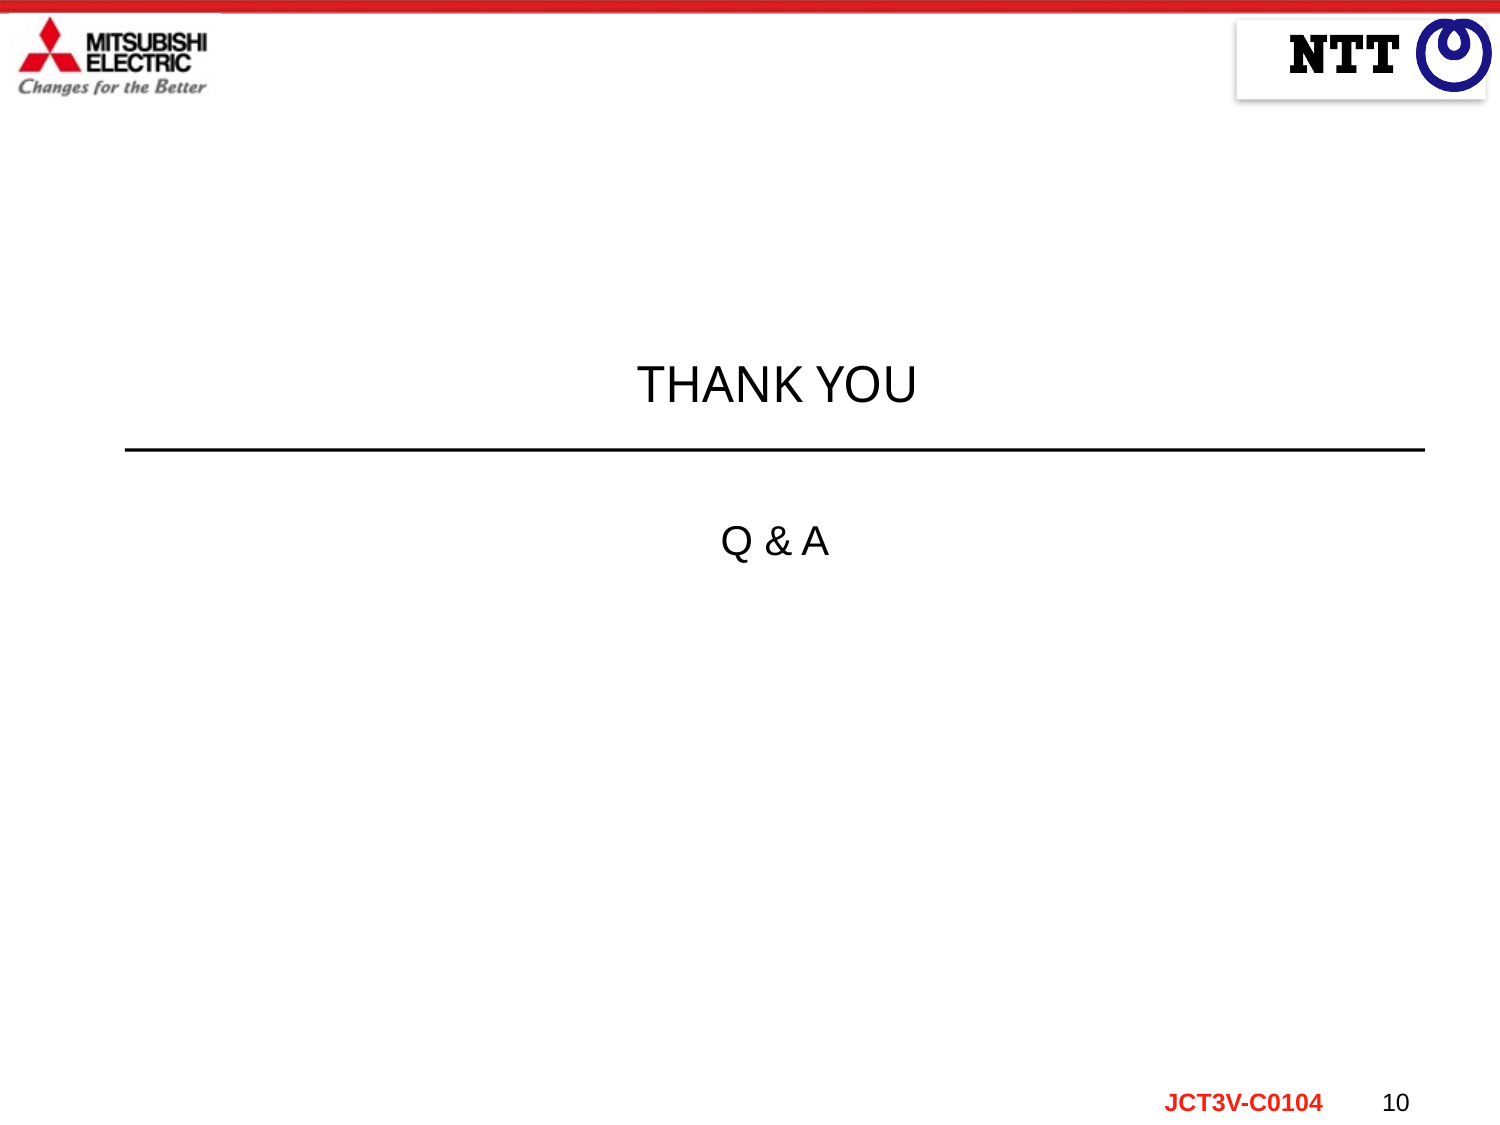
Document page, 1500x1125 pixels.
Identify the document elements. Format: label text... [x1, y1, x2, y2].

picture [1282, 18, 1400, 93]
list THANK YOU [125, 345, 1432, 434]
footer JCT3V-C0104 [1133, 1068, 1355, 1125]
picture [0, 0, 1500, 100]
list Q & A [289, 506, 1261, 891]
picture [1415, 18, 1498, 93]
slide_number 10 [1352, 1071, 1425, 1125]
